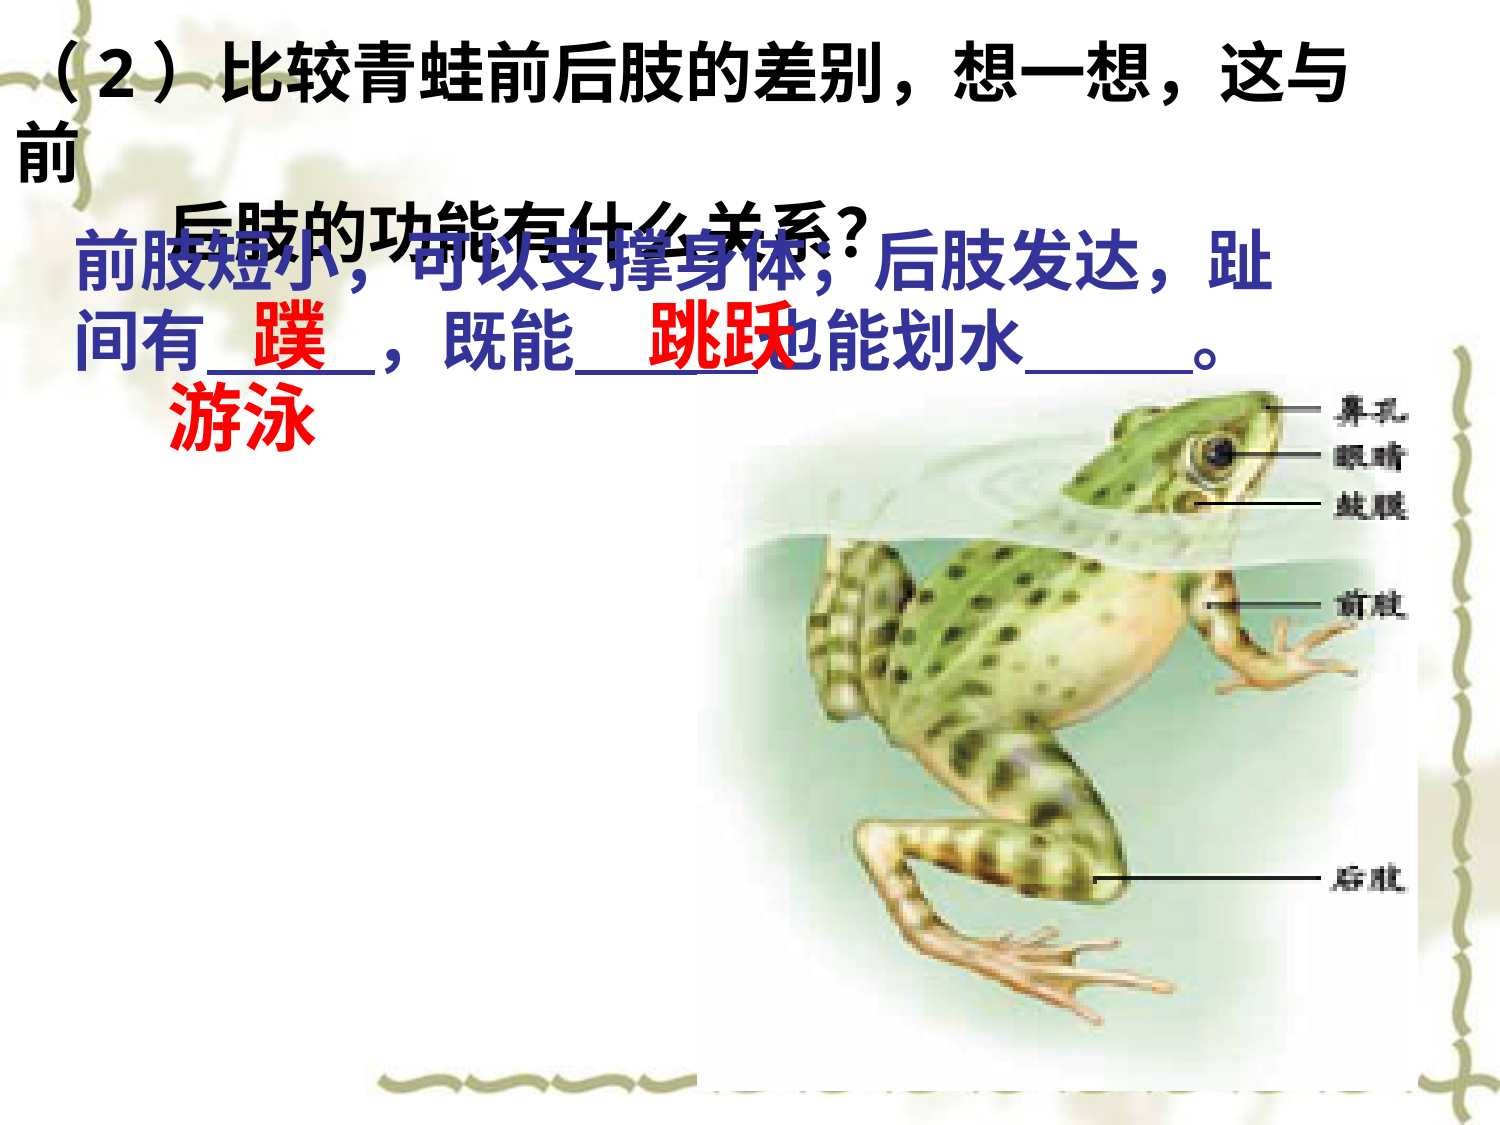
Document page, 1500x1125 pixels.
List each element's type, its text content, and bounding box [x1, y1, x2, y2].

text_box 前肢短小，可以支撑身体；后肢发达，趾间有 ，既能 也能划水 。 [58, 210, 1299, 386]
text_box （2）比较青蛙前后肢的差别，想一想，这与前 后肢的功能有什么关系？ [0, 23, 1412, 278]
text_box 游泳 [152, 363, 399, 468]
picture [0, 0, 1500, 1125]
text_box 跳跃 [632, 281, 903, 386]
text_box 蹼 [237, 281, 352, 363]
